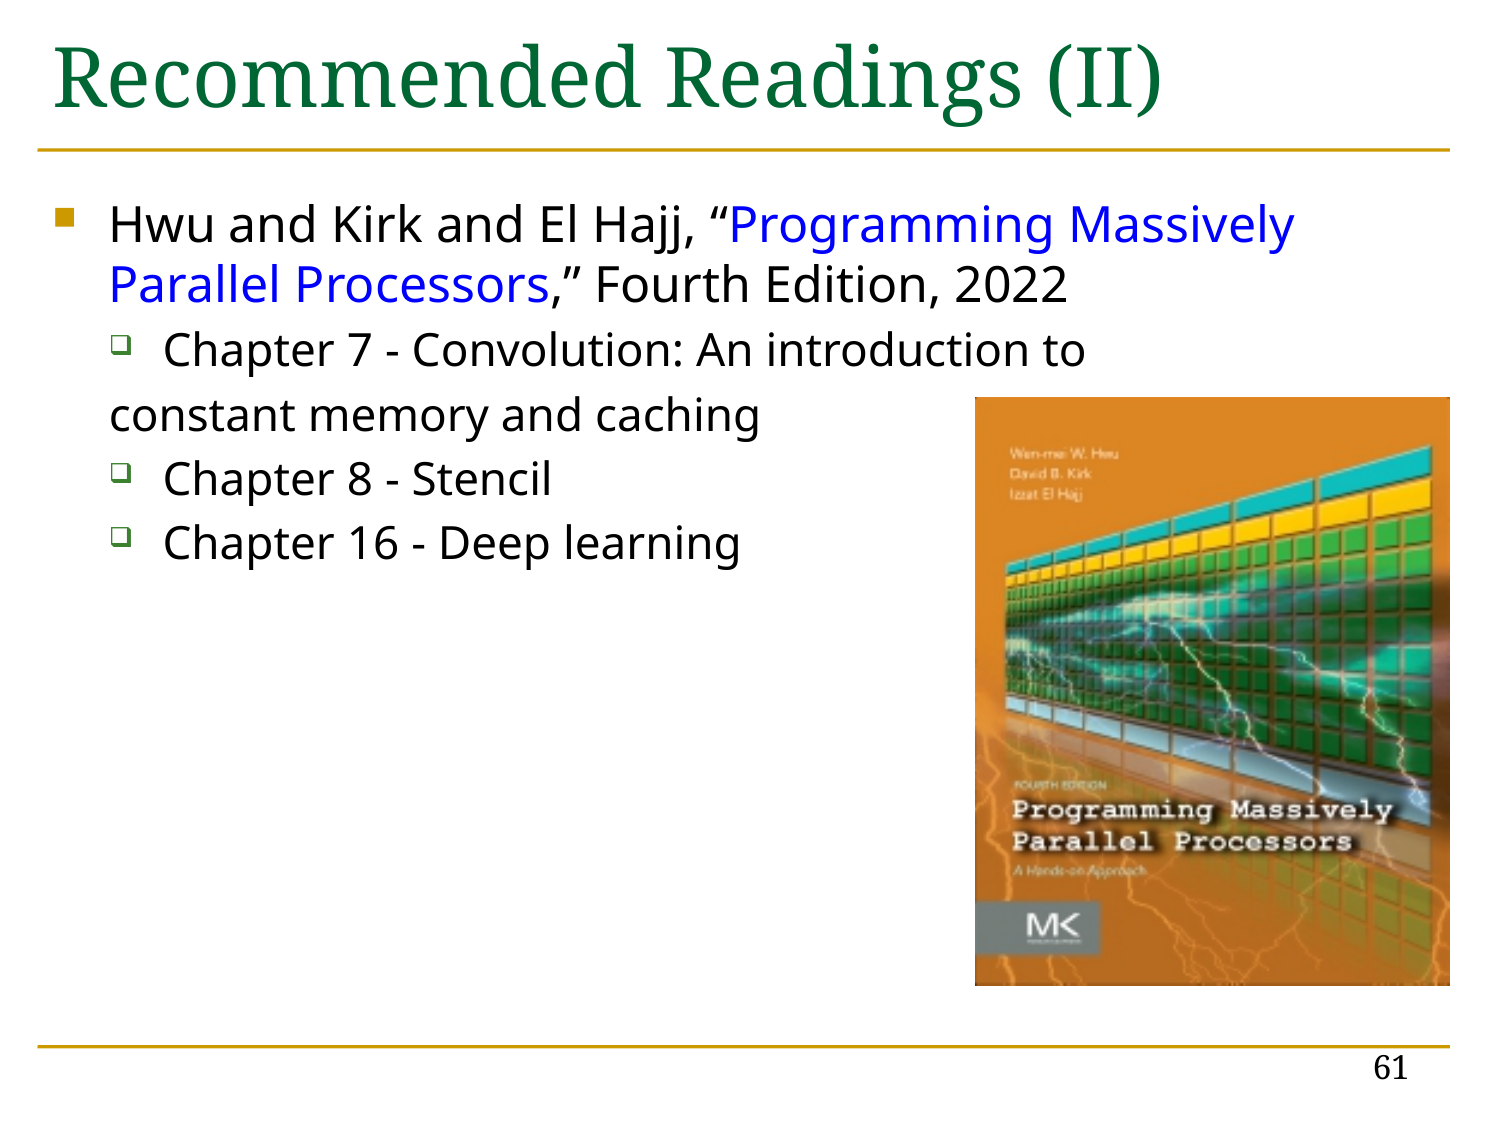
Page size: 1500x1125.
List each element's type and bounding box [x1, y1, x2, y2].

picture [974, 397, 1451, 987]
slide_number [1074, 1023, 1426, 1100]
title [37, 0, 1451, 150]
list [37, 184, 1471, 1048]
